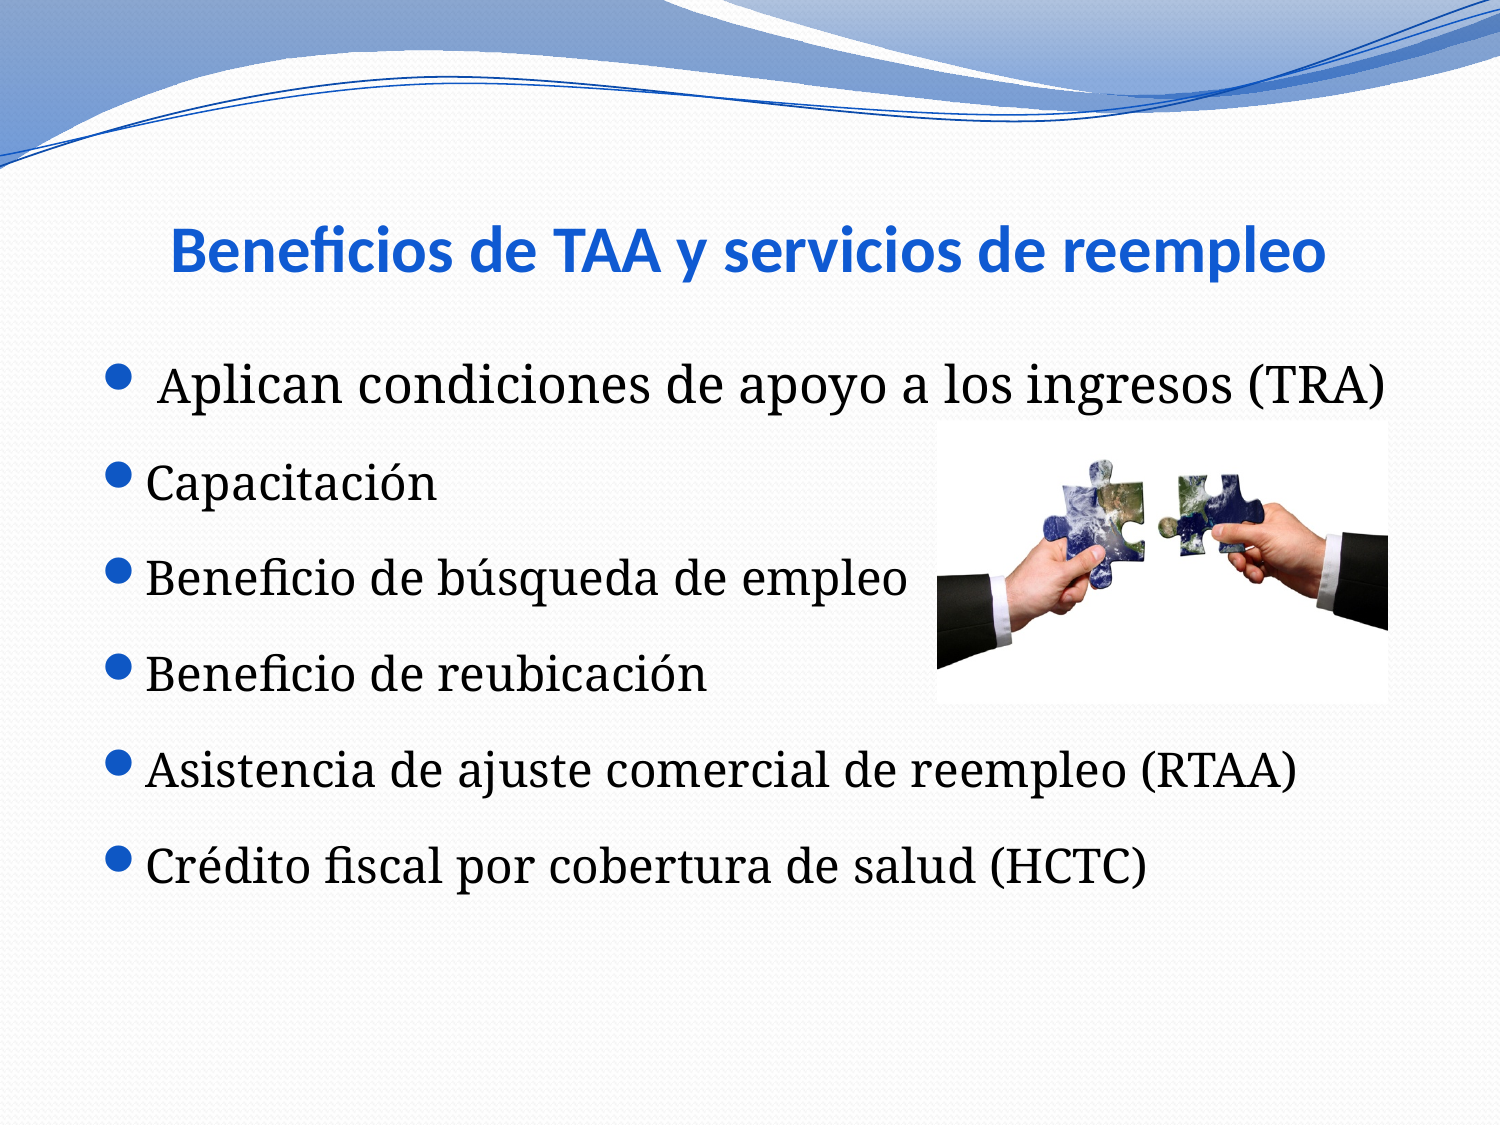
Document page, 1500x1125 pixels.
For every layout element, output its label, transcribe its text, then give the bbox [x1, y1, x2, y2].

title Beneficios de TAA y servicios de reempleo [68, 174, 1432, 286]
list Aplican condiciones de apoyo a los ingresos (TRA) Capacitación Beneficio de búsqueda de empleo Beneficio de reubicación Asistencia de ajuste comercial de reempleo (RTAA) Crédito fiscal por cobertura de salud (HCTC) [86, 312, 1450, 975]
picture [937, 420, 1388, 705]
text_box Notificación oficial para revisar esta presentación de Power Point y unirse a una llamada de conferencia en la fecha y hora designadas. Resumen de derechos de beneficios Formulario de consentimiento para intercambio Formulario de información de contacto Un formulario de reclamo comercial en papel (855) y (855-C) Un sobre para enviar de regreso por correo todos los formularios [930, 422, 1394, 716]
